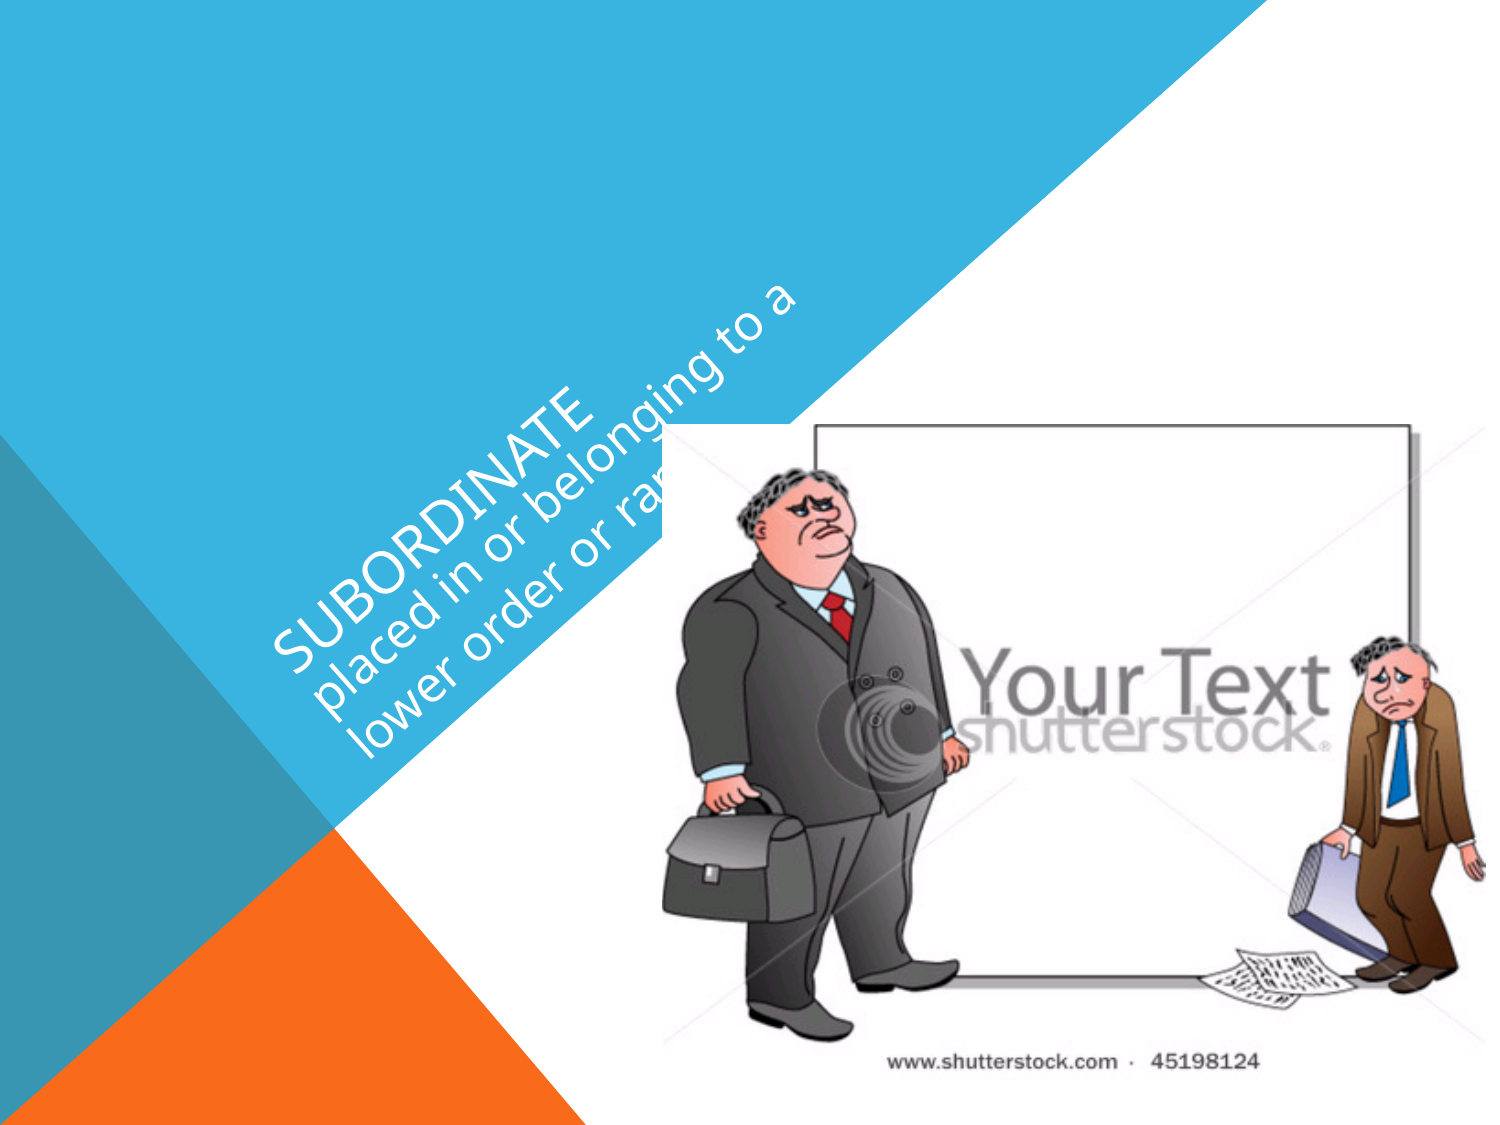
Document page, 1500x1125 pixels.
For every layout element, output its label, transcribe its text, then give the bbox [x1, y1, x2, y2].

title subordinate [174, 0, 938, 683]
picture [662, 424, 1486, 1080]
text_box placed in or belonging to a lower order or rank [279, 187, 931, 786]
